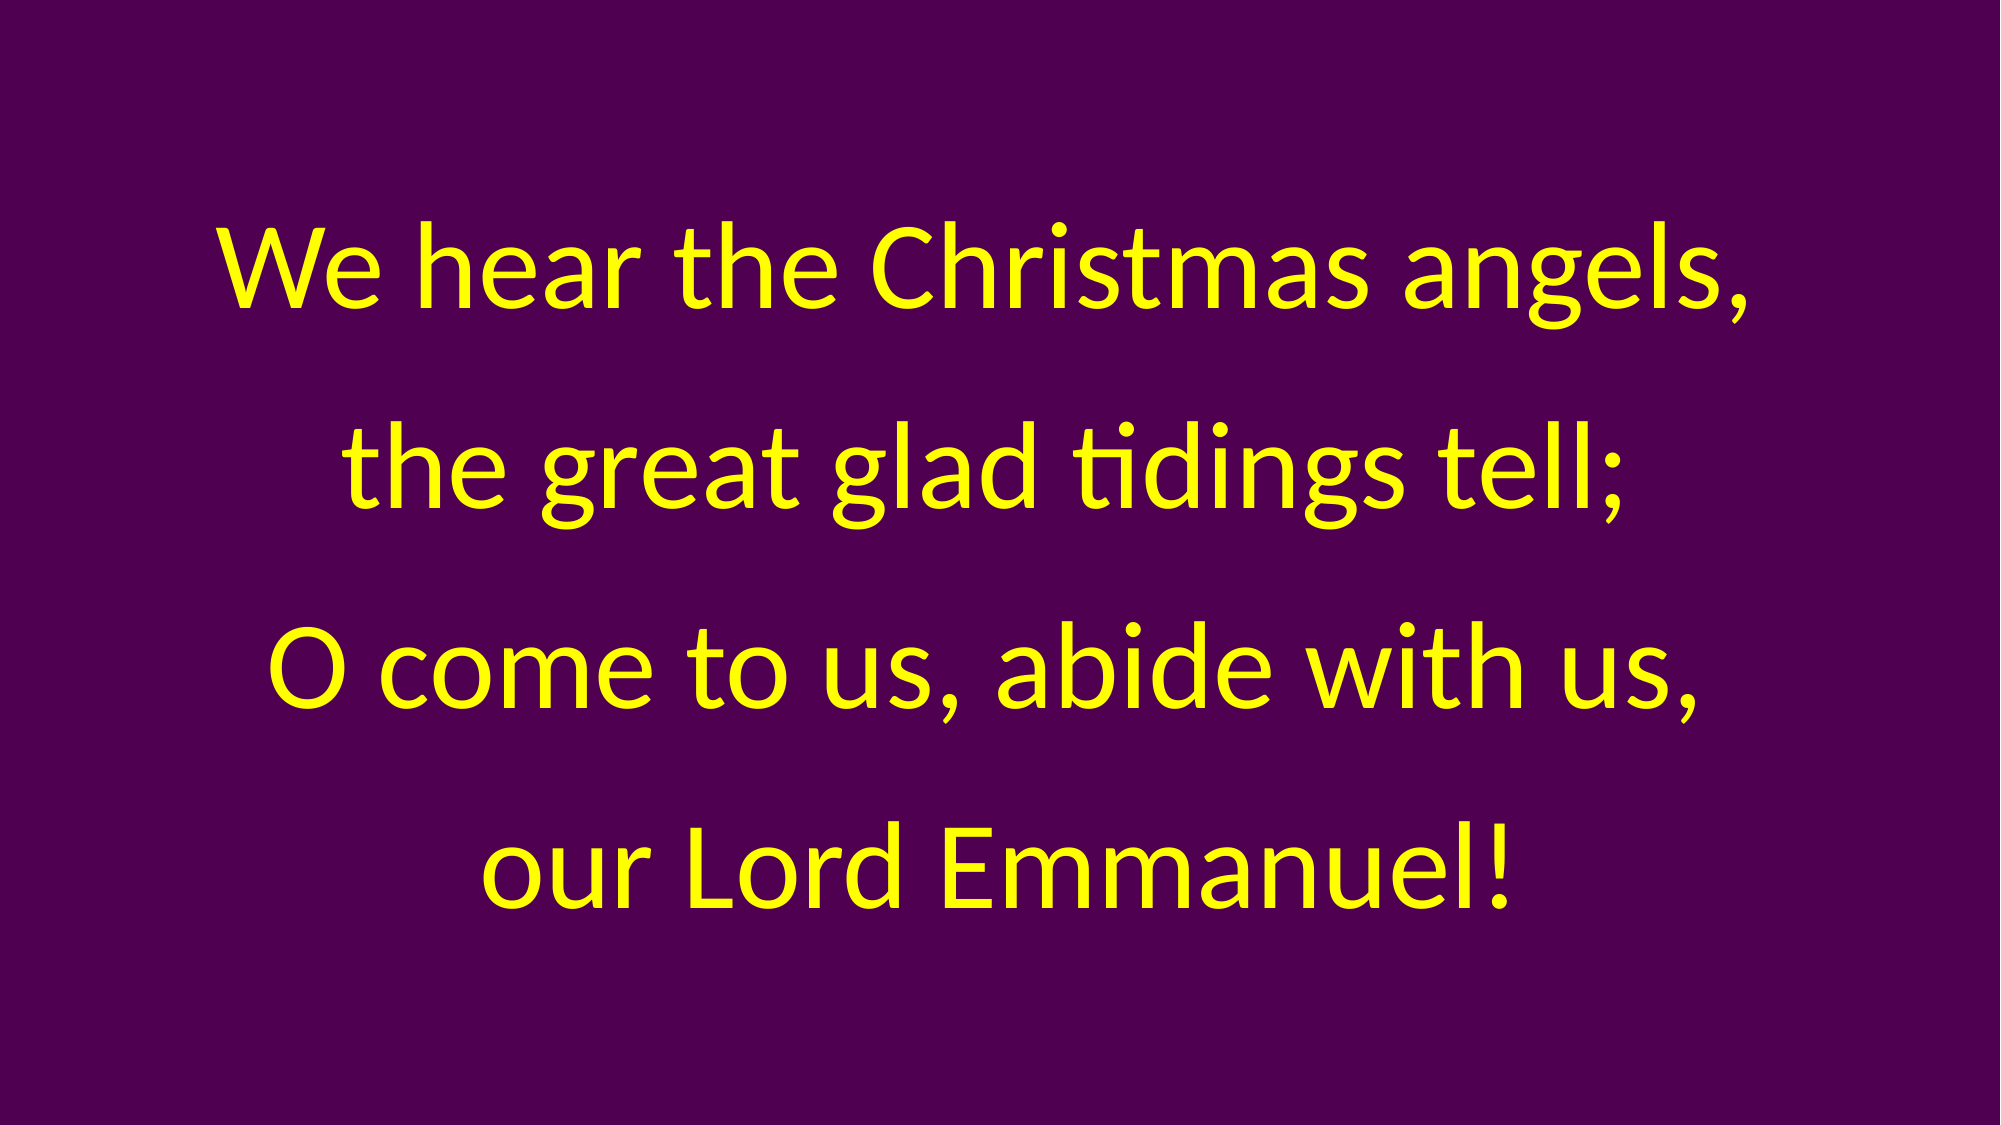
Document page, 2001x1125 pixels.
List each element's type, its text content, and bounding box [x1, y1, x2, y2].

text_box We hear the Christmas angels, the great glad tidings tell; O come to us, abide with us, our Lord Emmanuel! [0, 176, 2000, 942]
